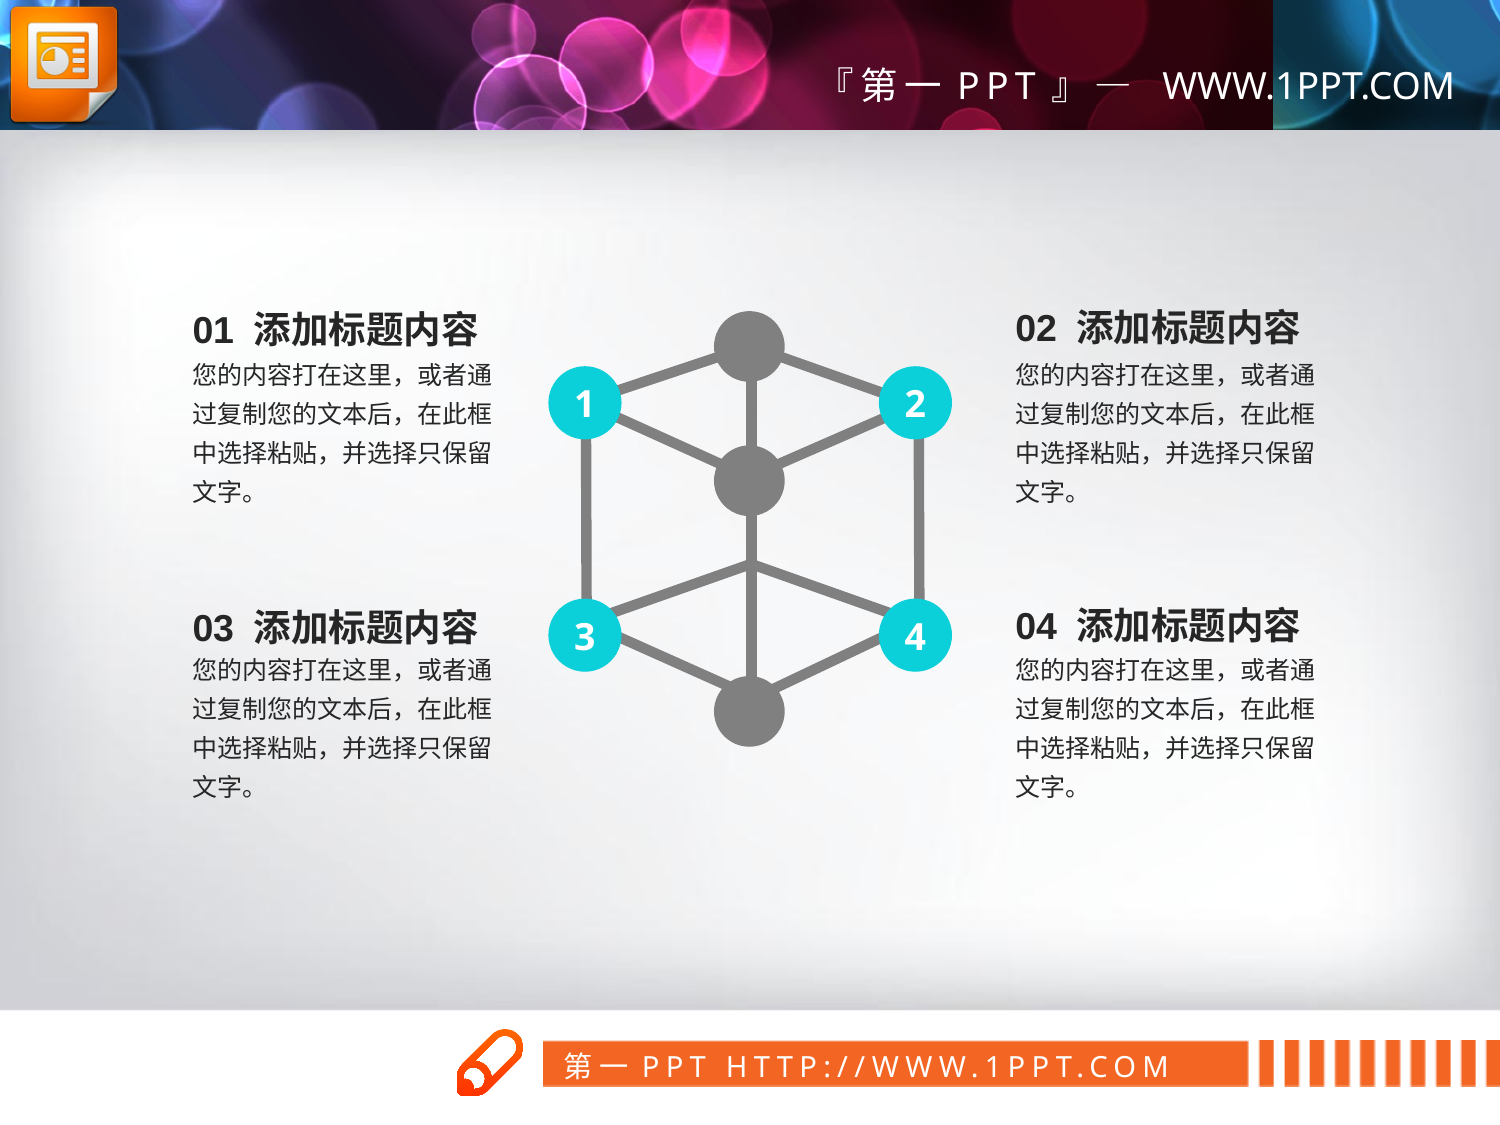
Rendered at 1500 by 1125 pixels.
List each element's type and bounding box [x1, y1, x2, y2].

picture [0, 0, 1500, 1012]
text_box [1000, 296, 1331, 517]
text_box [1000, 594, 1350, 811]
picture [543, 1040, 1500, 1087]
text_box [177, 298, 508, 517]
text_box [548, 310, 953, 748]
text_box [177, 595, 524, 811]
